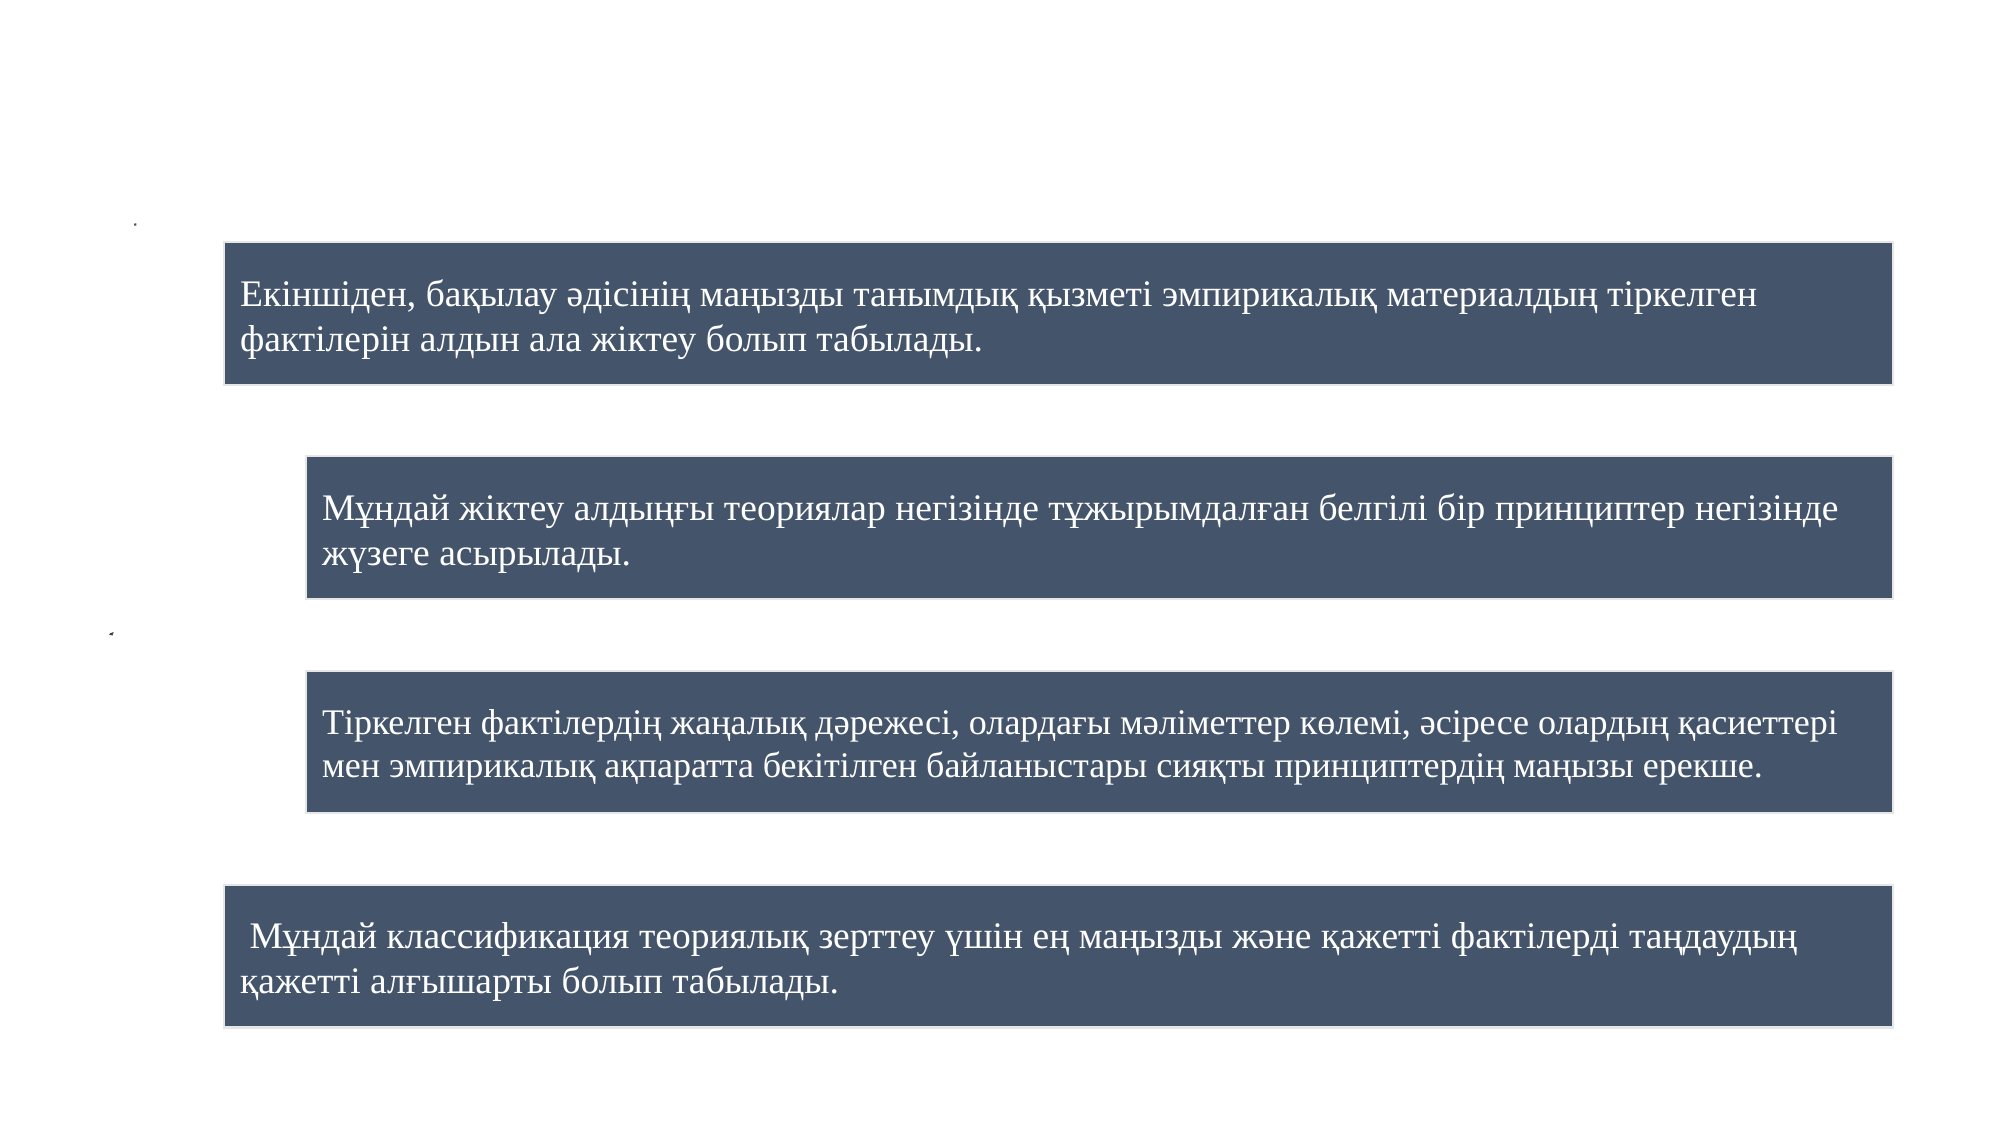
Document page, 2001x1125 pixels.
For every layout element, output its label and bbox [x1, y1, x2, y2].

list [106, 108, 1894, 1037]
